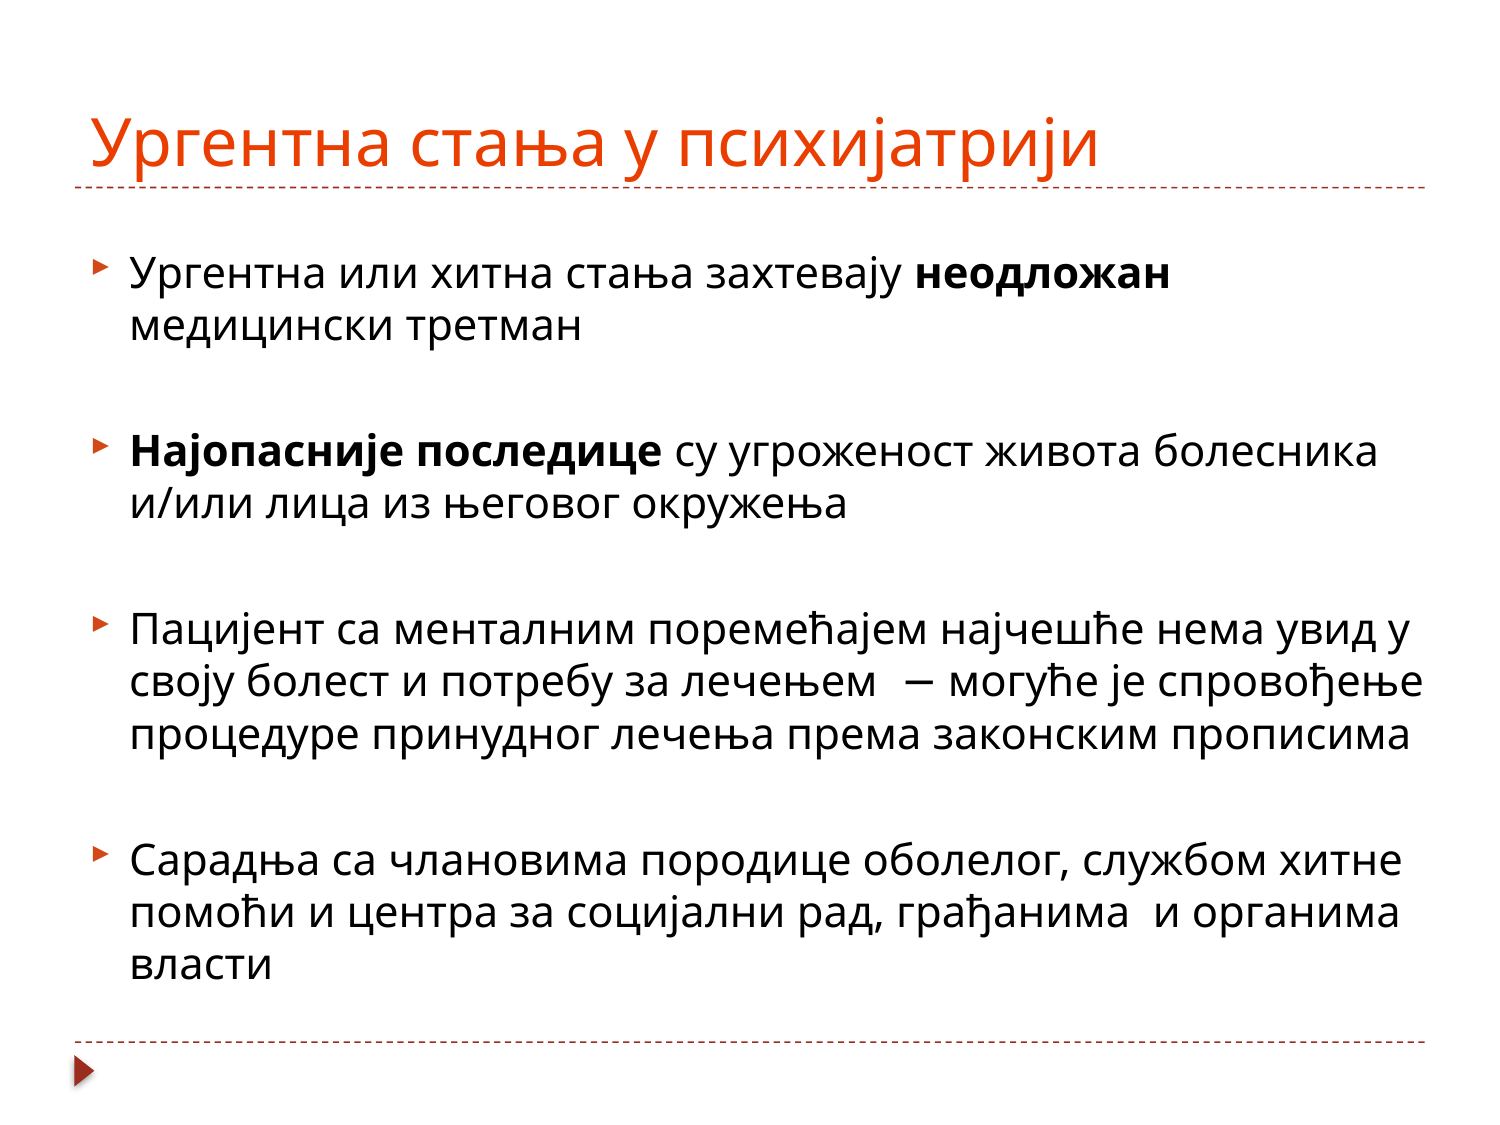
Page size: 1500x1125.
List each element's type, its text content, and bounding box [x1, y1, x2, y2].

list Ургентна или хитна стања захтевају неодложан медицински третман Најопасније последице су угроженост живота болесника и/или лица из његовог окружења Пацијент са менталним поремећајем најчешће нема увид у своју болест и потребу за лечењем − могуће је спровођење процедуре принудног лечења према законским прописима Сарадња са члановима породице оболелог, службом хитне помоћи и центра за социјални рад, грађанима и органима власти [74, 237, 1451, 1051]
title Ургентна стања у психијатрији [74, 24, 1426, 188]
